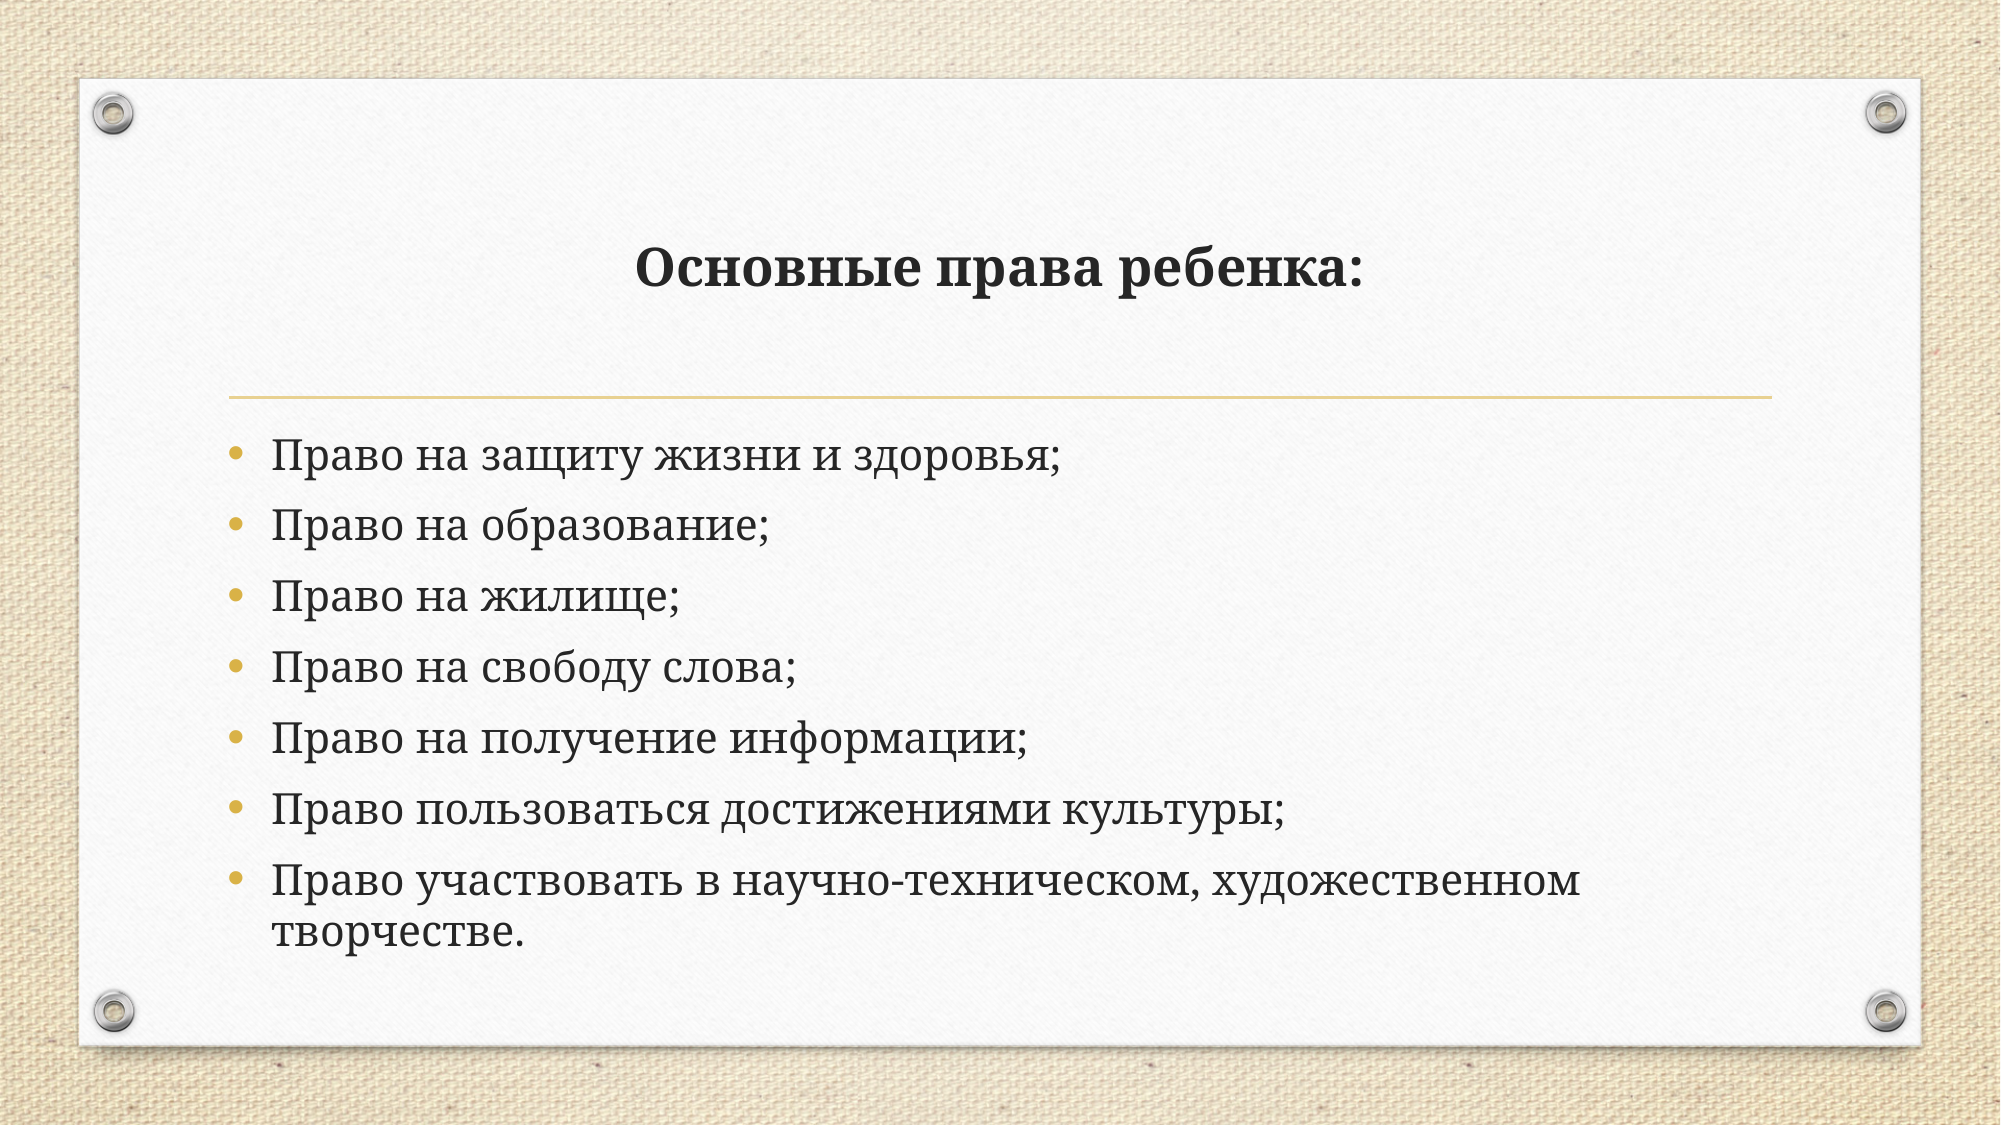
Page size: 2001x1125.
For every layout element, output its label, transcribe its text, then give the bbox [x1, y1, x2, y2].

picture [0, 0, 2001, 1125]
list Право на защиту жизни и здоровья; Право на образование; Право на жилище; Право на свободу слова; Право на получение информации; Право пользоваться достижениями культуры; Право участвовать в научно-техническом, художественном творчестве. [212, 419, 1788, 964]
title Основные права ребенка: [212, 161, 1788, 370]
